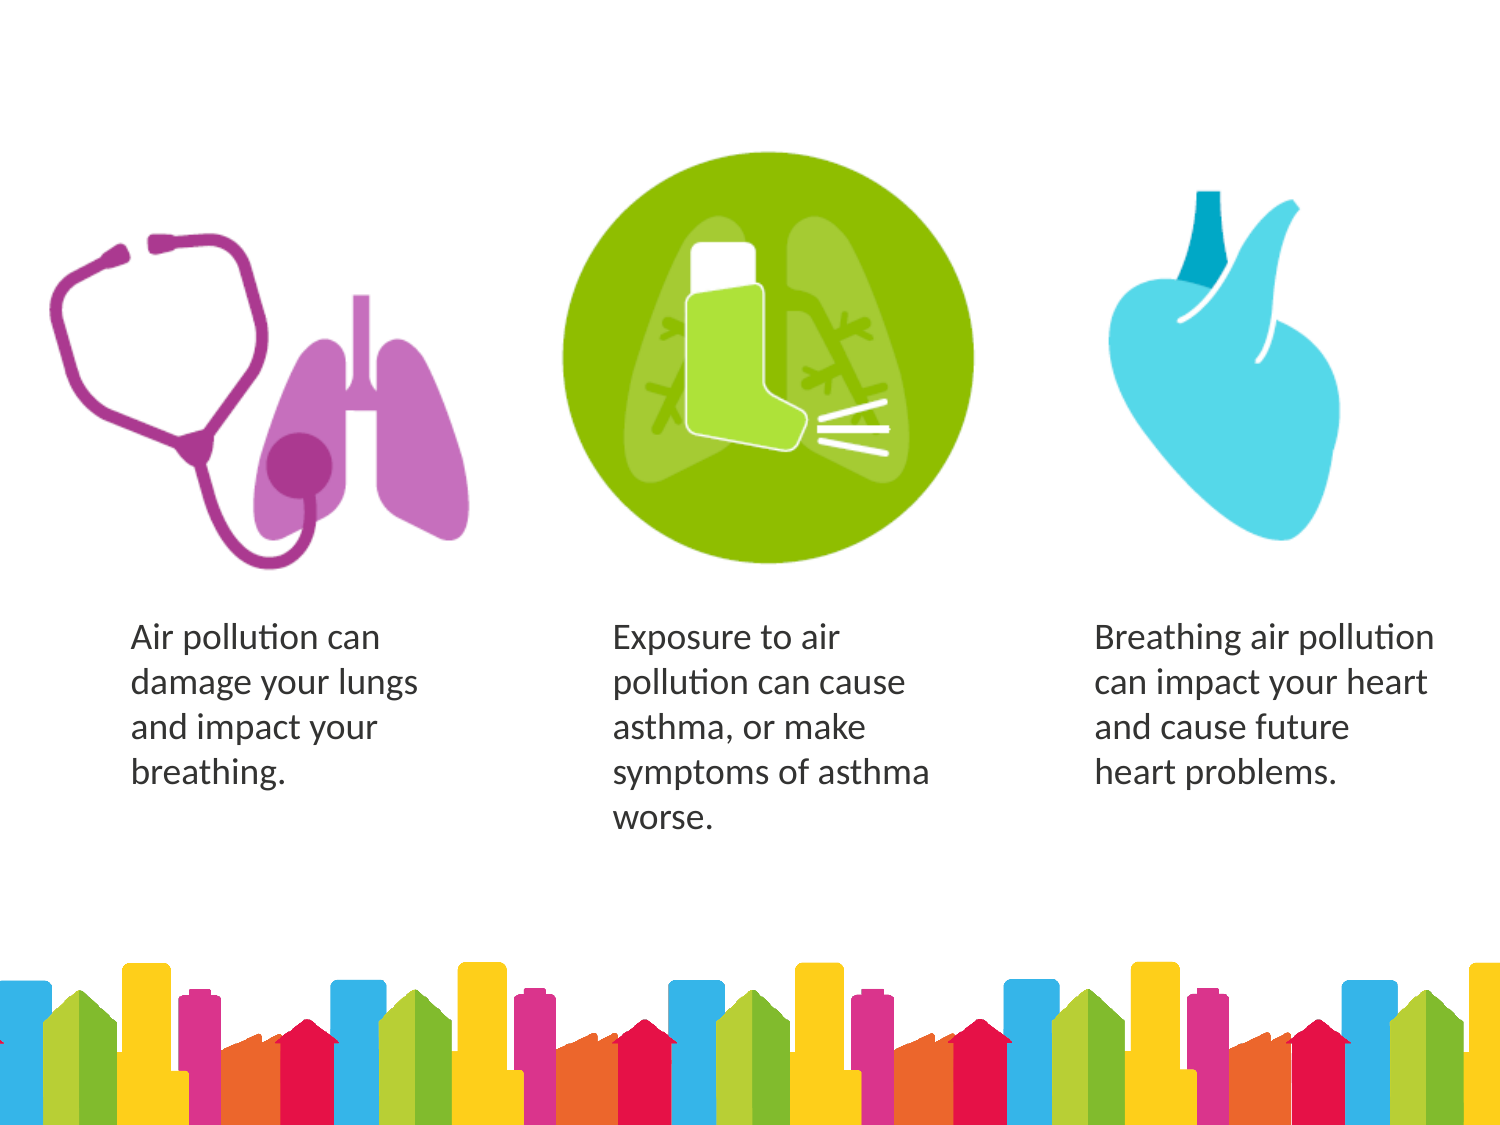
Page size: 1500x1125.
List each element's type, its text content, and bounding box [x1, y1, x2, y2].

text_box Air pollution can damage your lungs and impact your breathing. [115, 605, 488, 800]
picture [0, 961, 1500, 1125]
picture [0, 128, 1499, 605]
text_box Exposure to air pollution can cause asthma, or make symptoms of asthma worse. [597, 604, 970, 845]
text_box Breathing air pollution can impact your heart and cause future heart problems. [1079, 604, 1452, 800]
